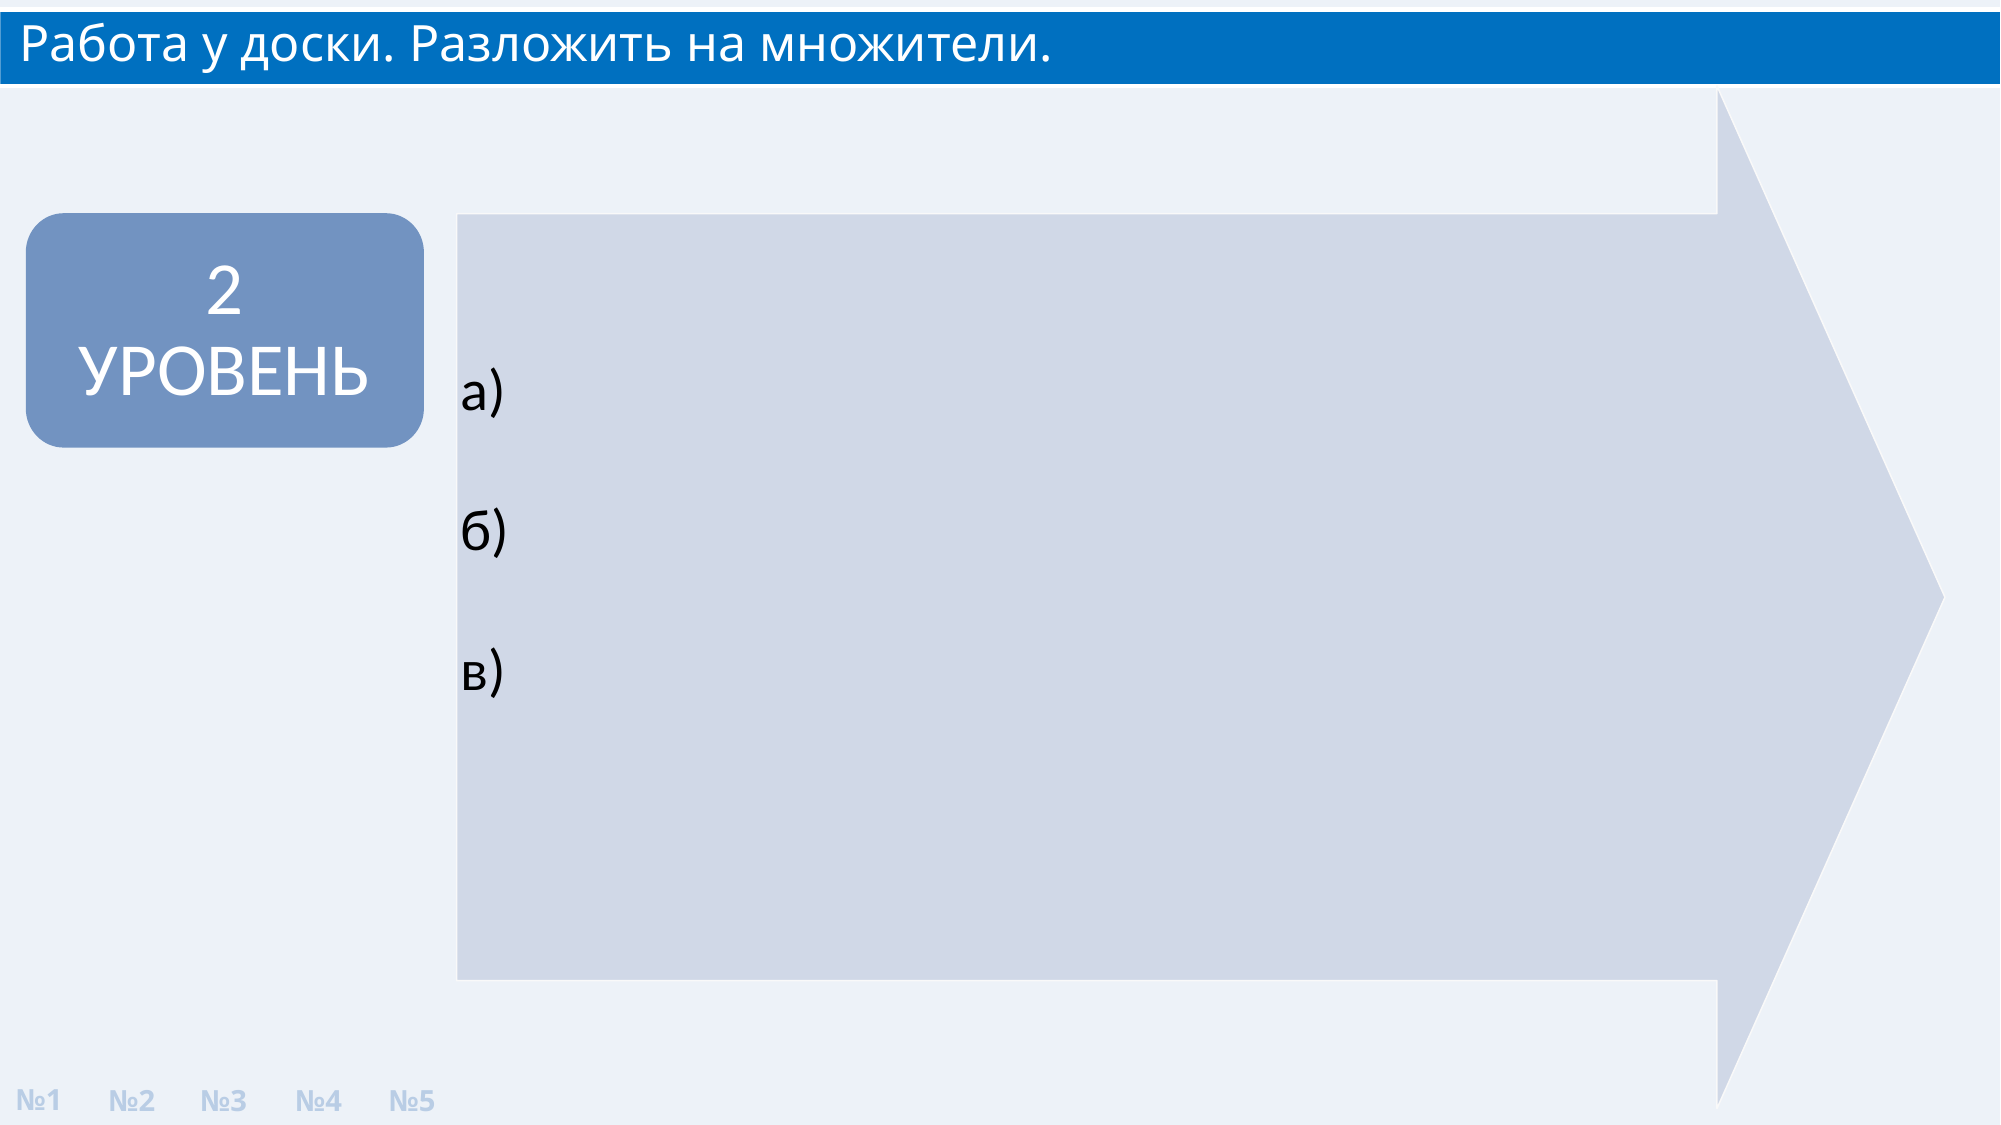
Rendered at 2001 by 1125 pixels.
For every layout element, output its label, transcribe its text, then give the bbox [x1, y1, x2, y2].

text_box №2 [93, 1074, 196, 1125]
text_box №5 [374, 1074, 470, 1125]
text_box №1 [1, 1073, 102, 1124]
title Работа у доски. Разложить на множители. [4, 0, 2000, 6]
text_box 2 УРОВЕНЬ [25, 213, 424, 448]
text_box №3 [185, 1075, 280, 1125]
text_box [0, 9, 2000, 87]
text_box №4 [280, 1074, 373, 1125]
